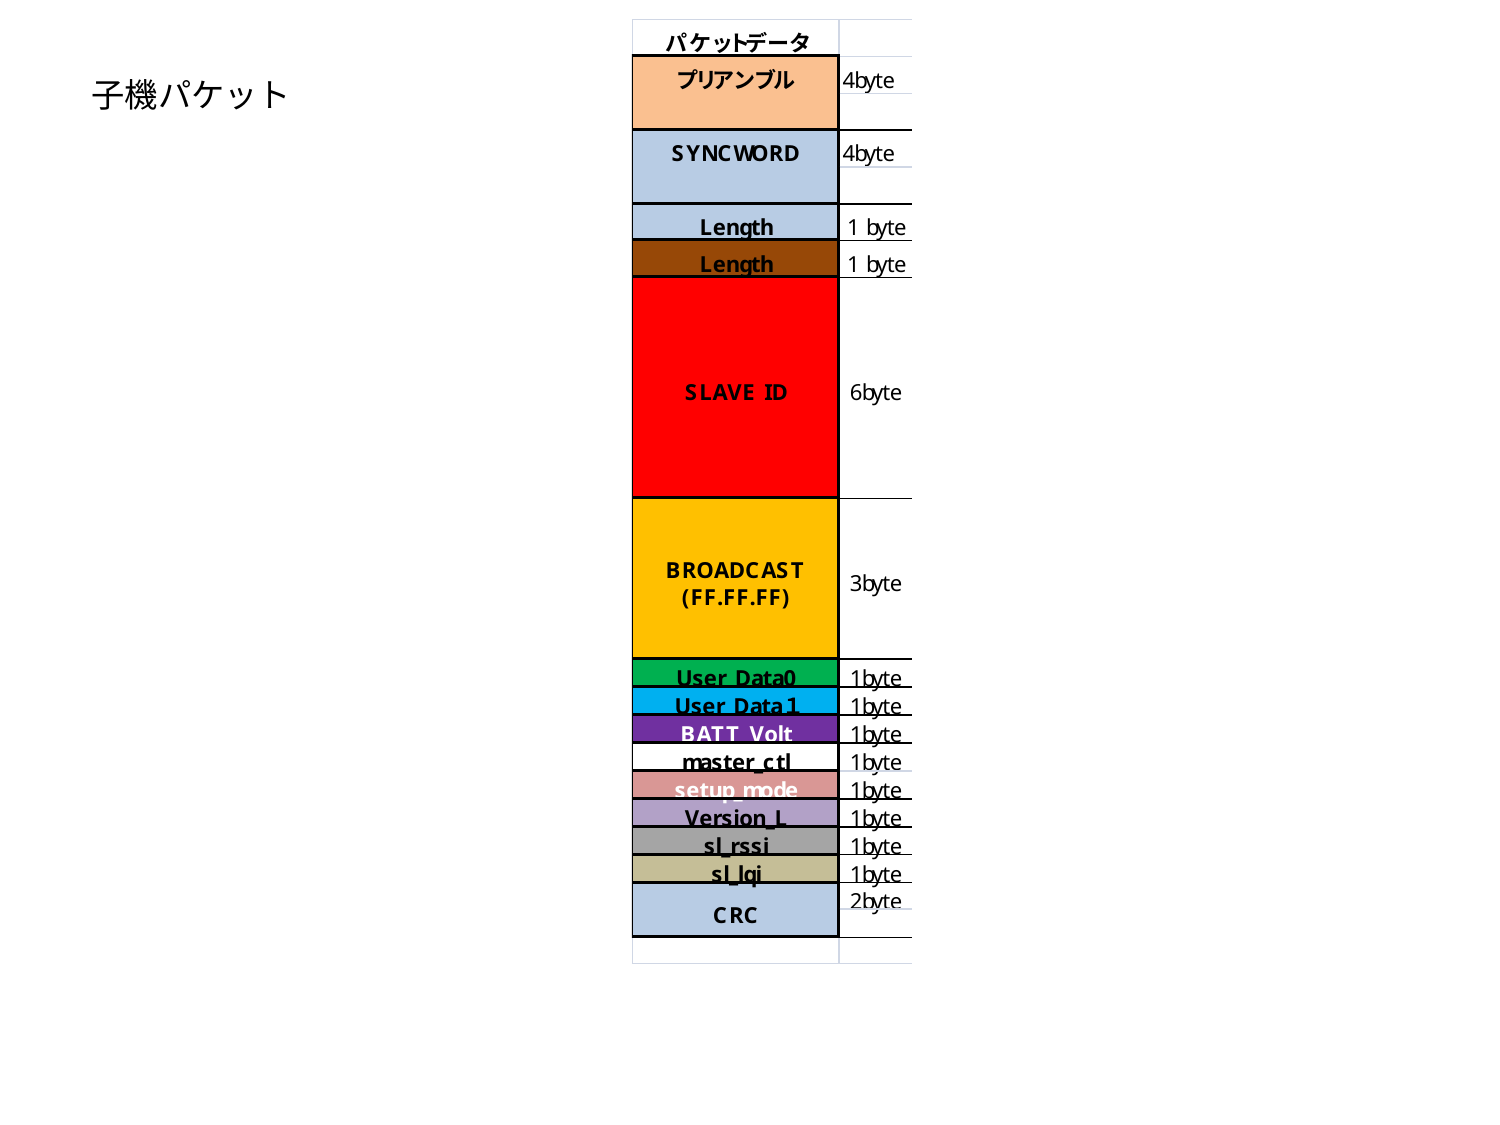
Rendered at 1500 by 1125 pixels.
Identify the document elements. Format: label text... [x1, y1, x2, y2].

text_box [631, 18, 914, 965]
title 子機パケット [76, 0, 526, 188]
